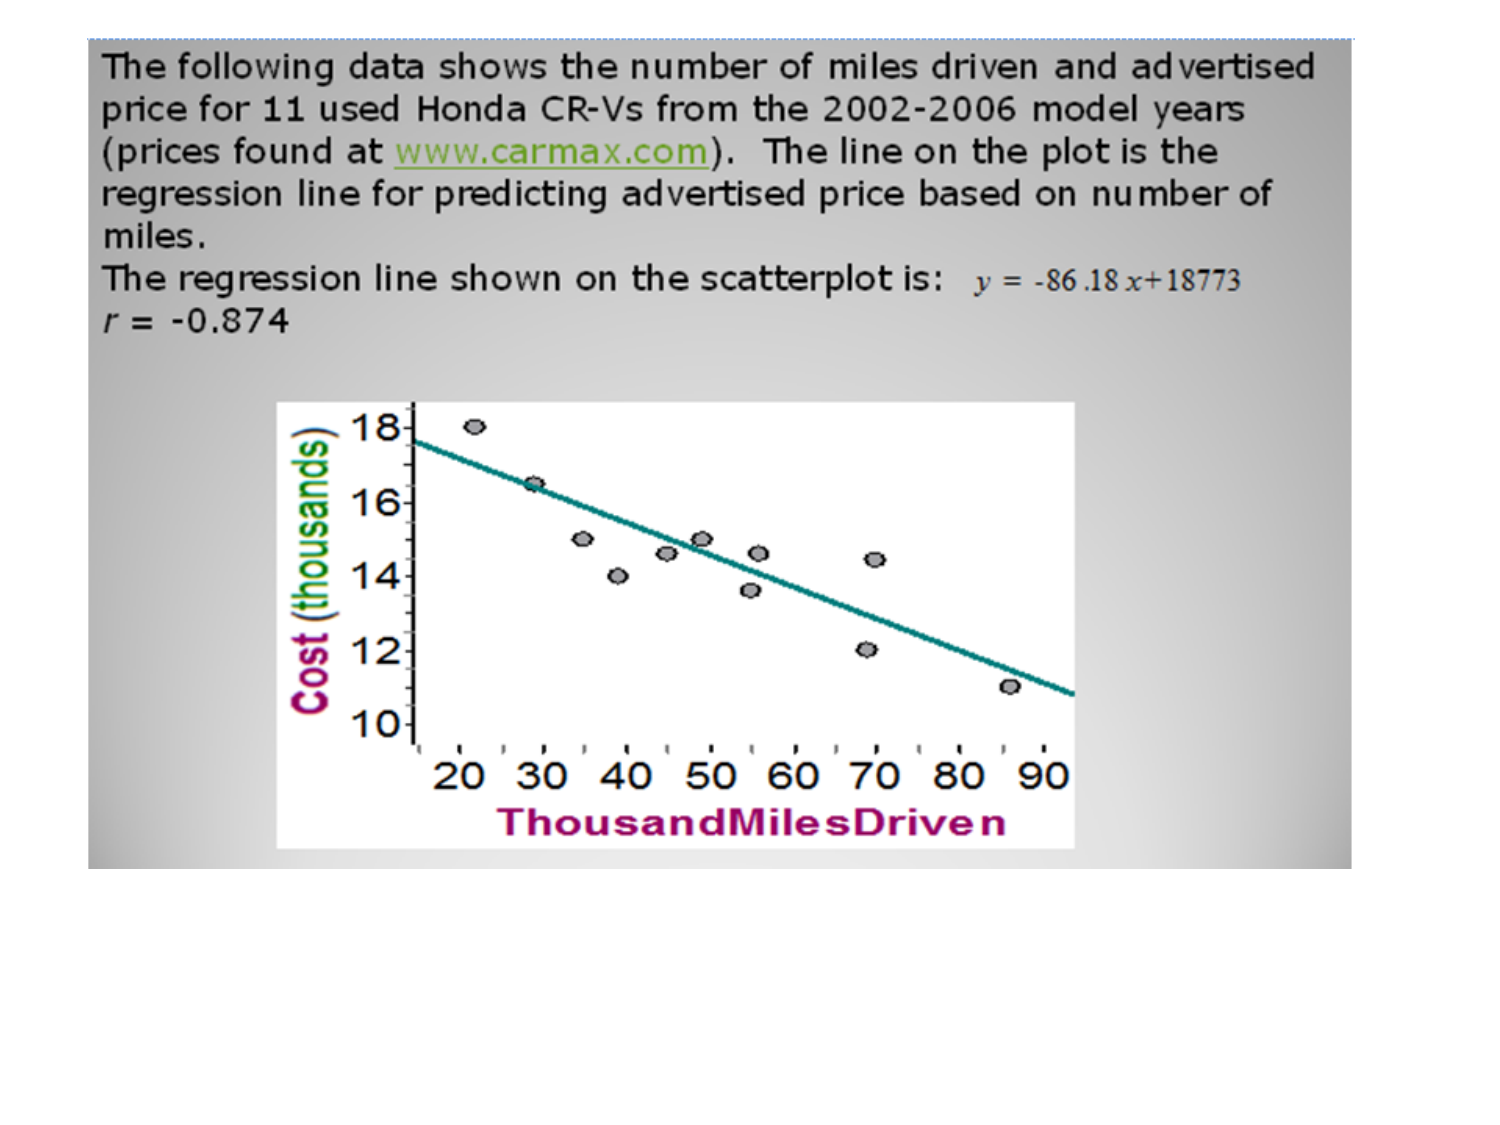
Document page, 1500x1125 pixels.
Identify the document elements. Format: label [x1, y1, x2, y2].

picture [87, 37, 1355, 869]
